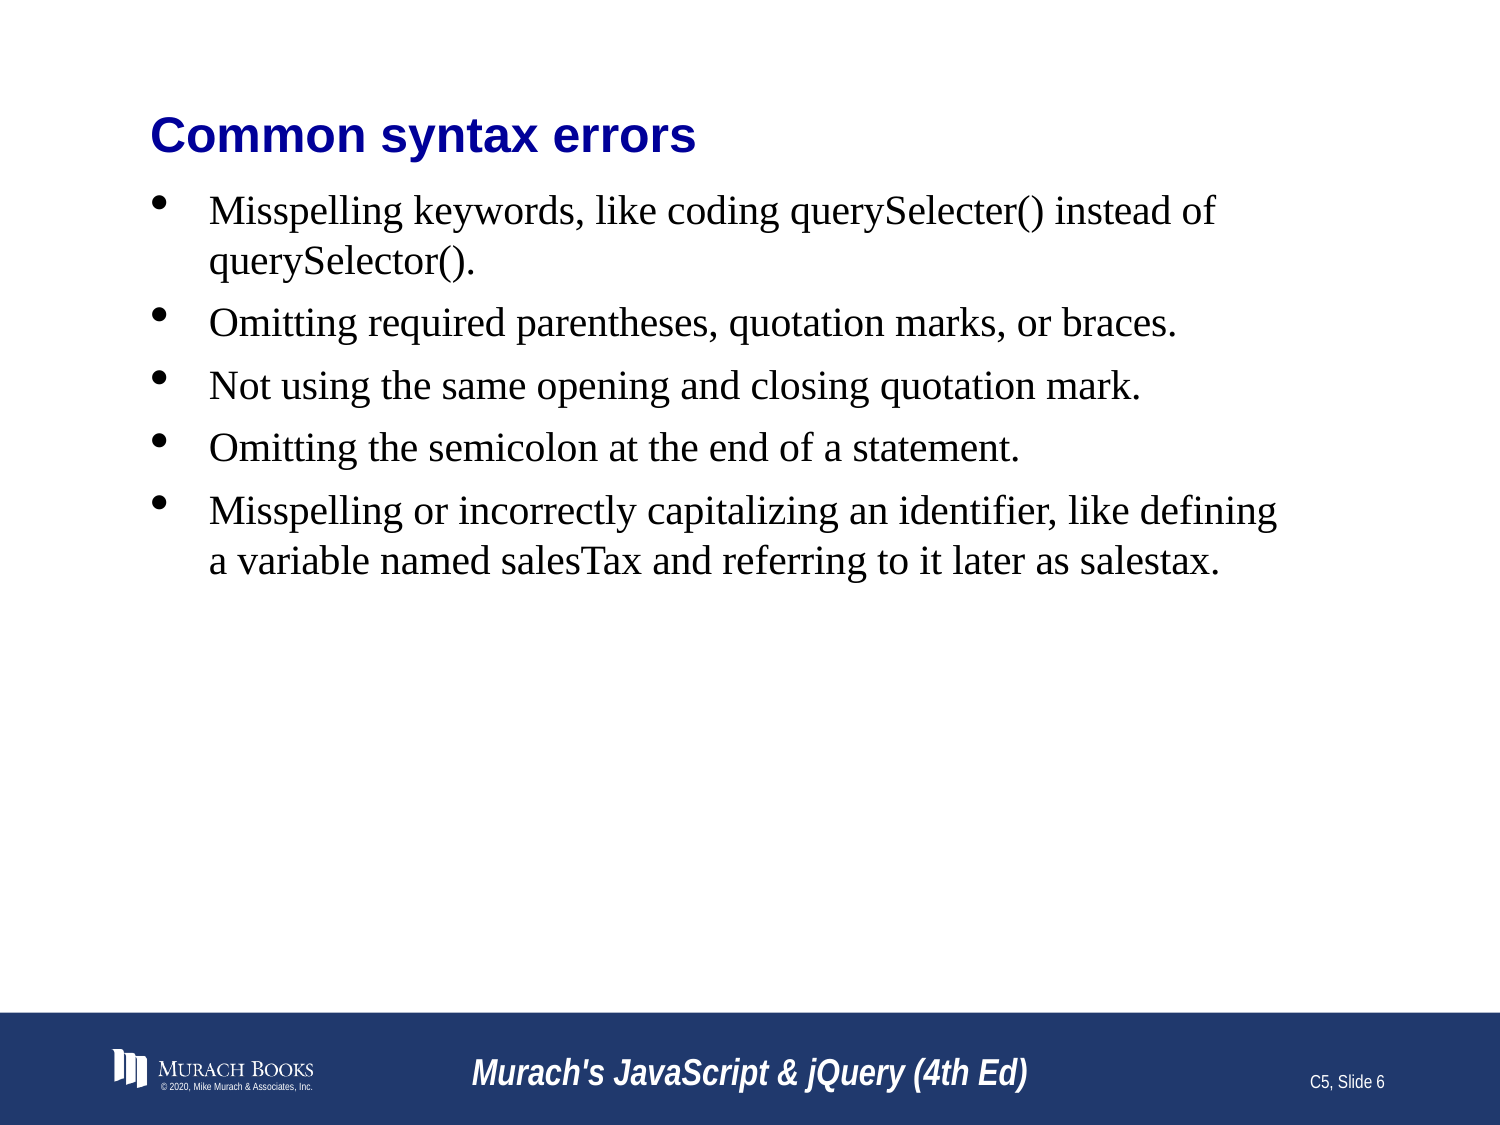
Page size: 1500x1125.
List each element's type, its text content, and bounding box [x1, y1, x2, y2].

footer © 2020, Mike Murach & Associates, Inc. [12, 1025, 463, 1100]
list Misspelling keywords, like coding querySelecter() instead of querySelector(). Omitting required parentheses, quotation marks, or braces. Not using the same opening and closing quotation mark. Omitting the semicolon at the end of a statement. Misspelling or incorrectly capitalizing an identifier, like defining a variable named salesTax and referring to it later as salestax. [137, 174, 1350, 975]
slide_number C5, Slide 6 [1087, 1025, 1400, 1100]
slide_number Murach's JavaScript & jQuery (4th Ed) [463, 1025, 1050, 1100]
title Common syntax errors [150, 102, 1350, 164]
